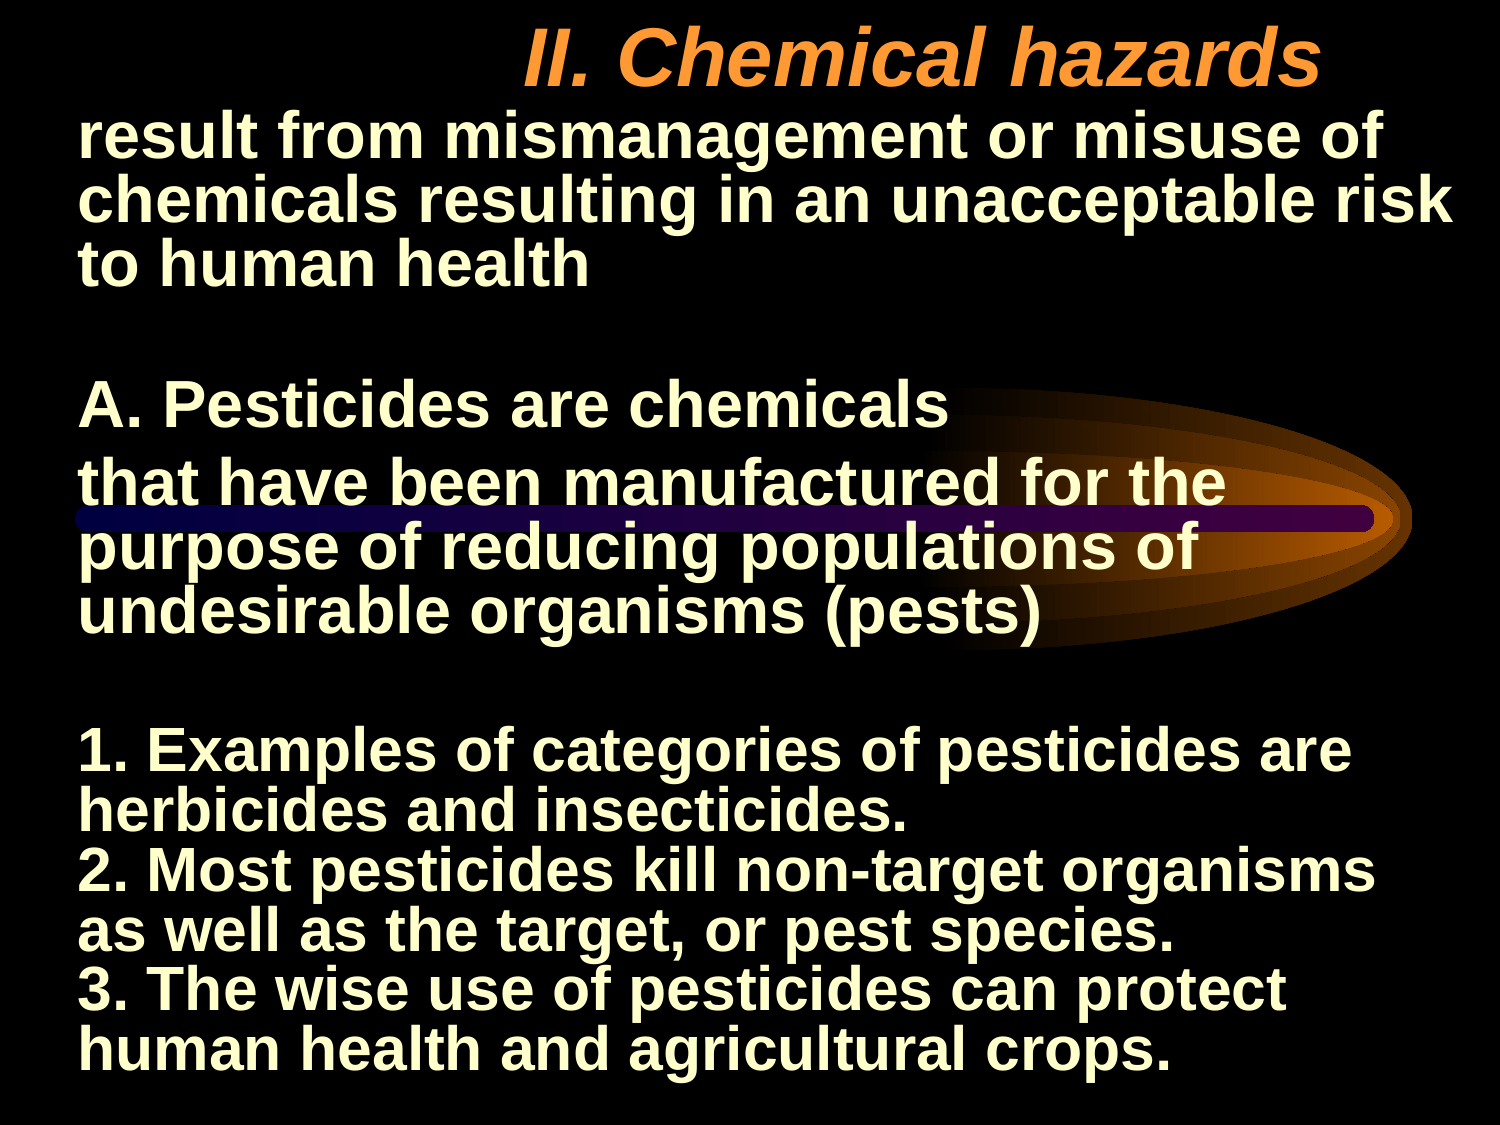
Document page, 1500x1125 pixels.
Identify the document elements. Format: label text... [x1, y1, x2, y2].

title II. Chemical hazards [87, 0, 1363, 99]
subtitle result from mismanagement or misuse of chemicals resulting in an unacceptable risk to human health A. Pesticides are chemicals that have been manufactured for the purpose of reducing populations of undesirable organisms (pests) 1. Examples of categories of pesticides are herbicides and insecticides. 2. Most pesticides kill non-target organisms as well as the target, or pest species. 3. The wise use of pesticides can protect human health and agricultural crops. [62, 99, 1476, 901]
